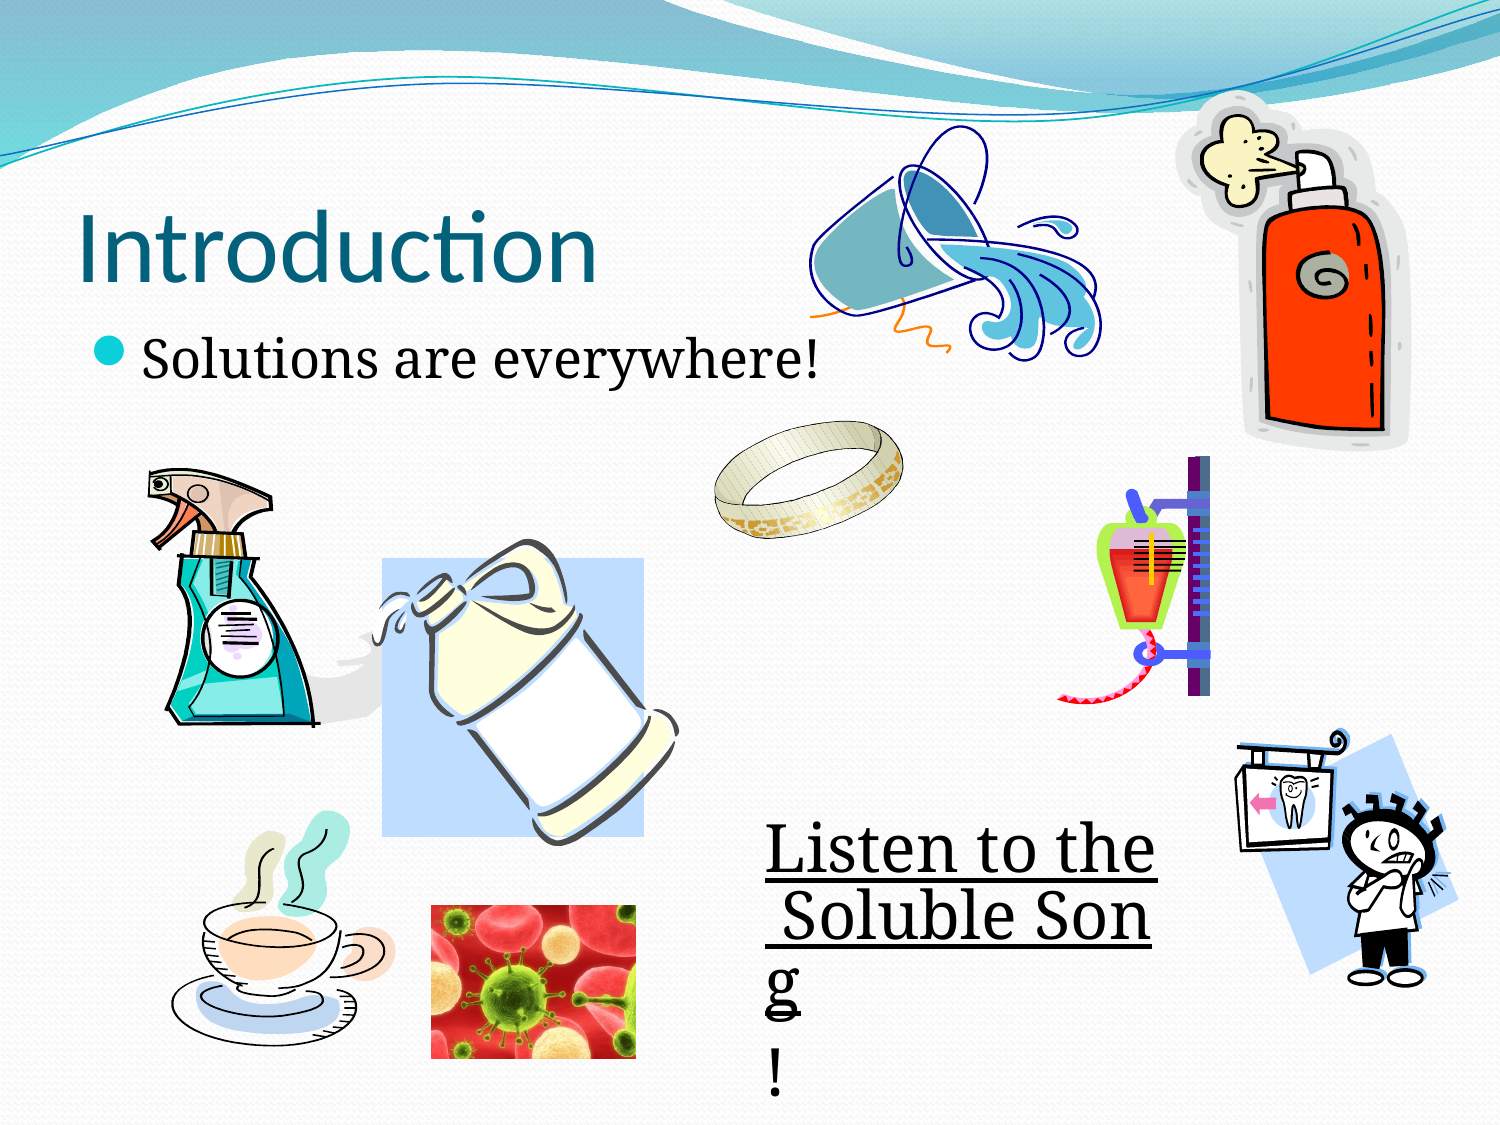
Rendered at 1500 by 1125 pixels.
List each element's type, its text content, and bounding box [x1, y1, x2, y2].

title Introduction [75, 115, 1168, 303]
picture [808, 125, 1103, 362]
picture [147, 467, 680, 1047]
picture [1233, 727, 1459, 988]
text_box Listen to the Soluble Song! [750, 798, 1188, 985]
list Solutions are everywhere! [75, 317, 1425, 1038]
picture [430, 904, 636, 1059]
picture [1056, 455, 1211, 705]
title Introduction [1418, 115, 1425, 303]
picture [1174, 89, 1412, 452]
picture [714, 420, 904, 540]
